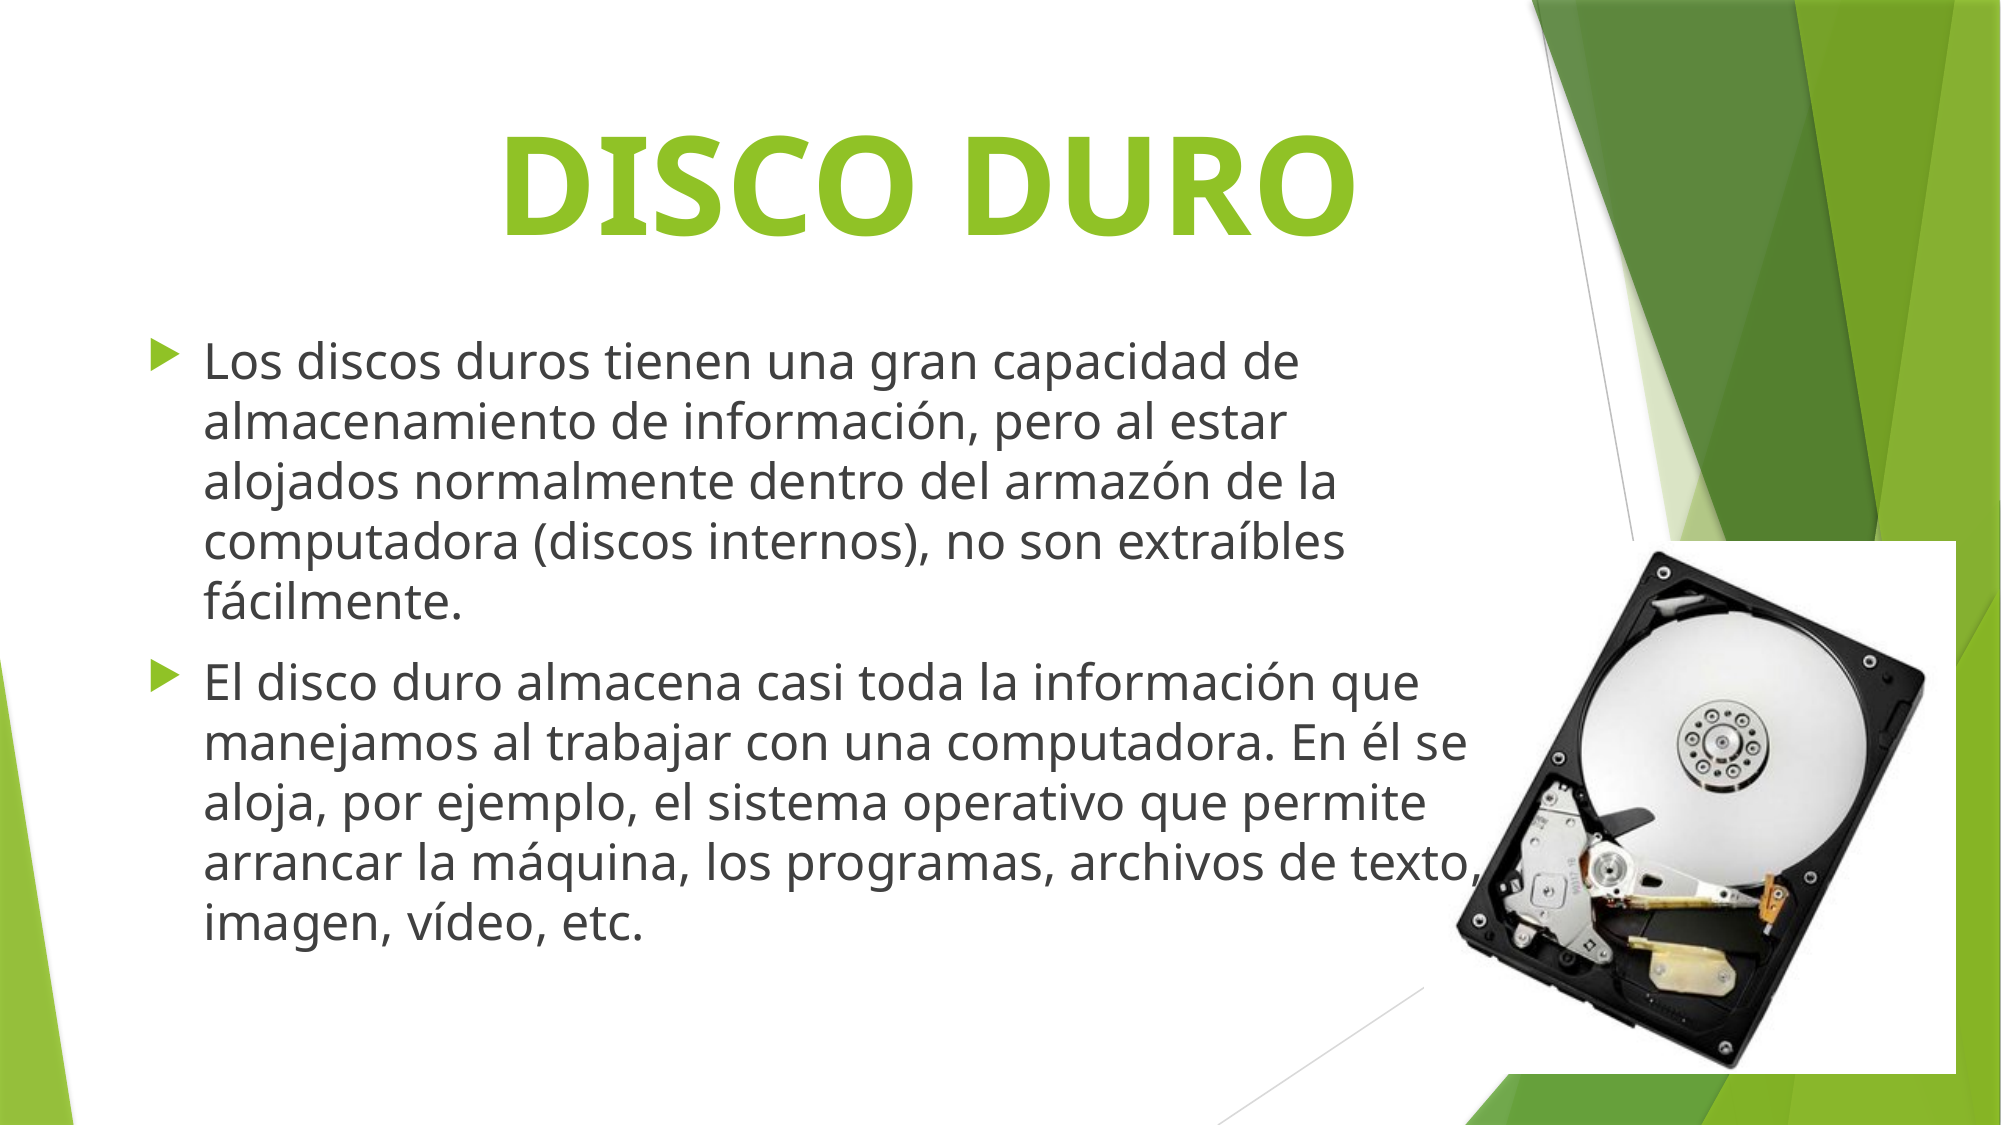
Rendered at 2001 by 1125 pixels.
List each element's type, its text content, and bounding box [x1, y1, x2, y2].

picture [1423, 541, 1956, 1074]
title DISCO DURO [132, 90, 1727, 337]
list Los discos duros tienen una gran capacidad de almacenamiento de información, pero al estar alojados normalmente dentro del armazón de la computadora (discos internos), no son extraíbles fácilmente. El disco duro almacena casi toda la información que manejamos al trabajar con una computadora. En él se aloja, por ejemplo, el sistema operativo que permite arrancar la máquina, los programas, archivos de texto, imagen, vídeo, etc. [132, 322, 1507, 1074]
